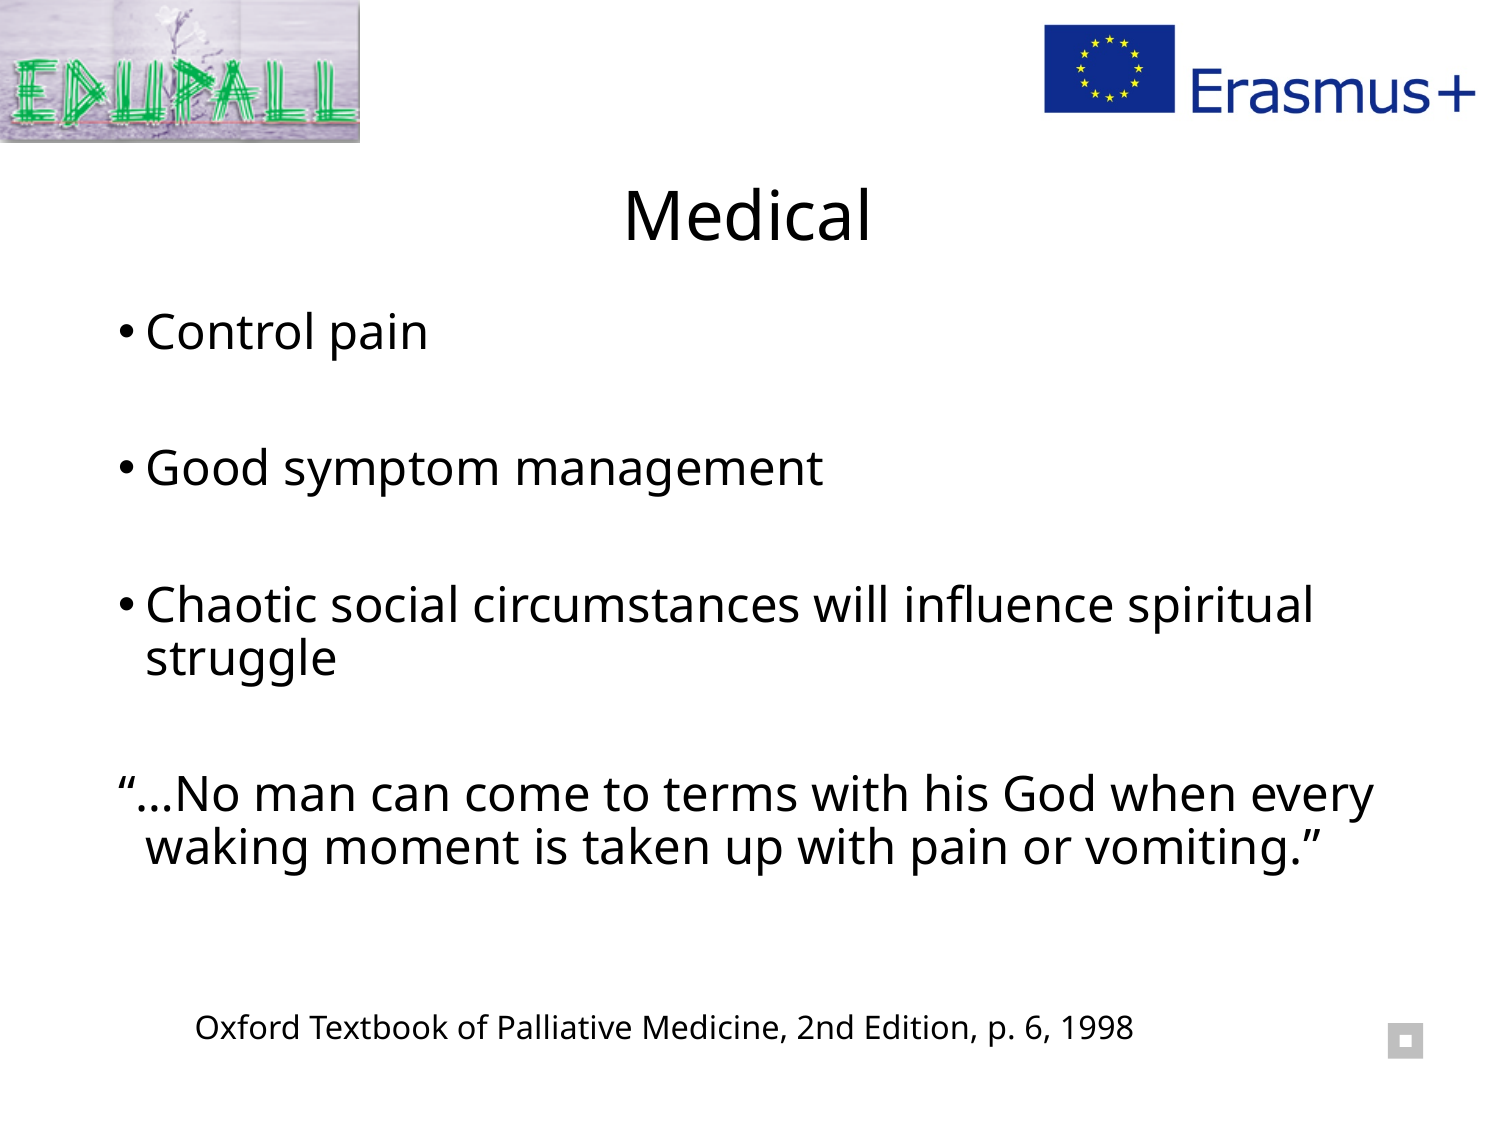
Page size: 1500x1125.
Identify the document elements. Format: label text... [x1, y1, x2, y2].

list Control pain Good symptom management Chaotic social circumstances will influence spiritual struggle “…No man can come to terms with his God when every waking moment is taken up with pain or vomiting.” Oxford Textbook of Palliative Medicine, 2nd Edition, p. 6, 1998 [103, 299, 1397, 1055]
picture [0, 0, 360, 143]
picture [1019, 0, 1500, 138]
title Medical [101, 148, 1395, 289]
